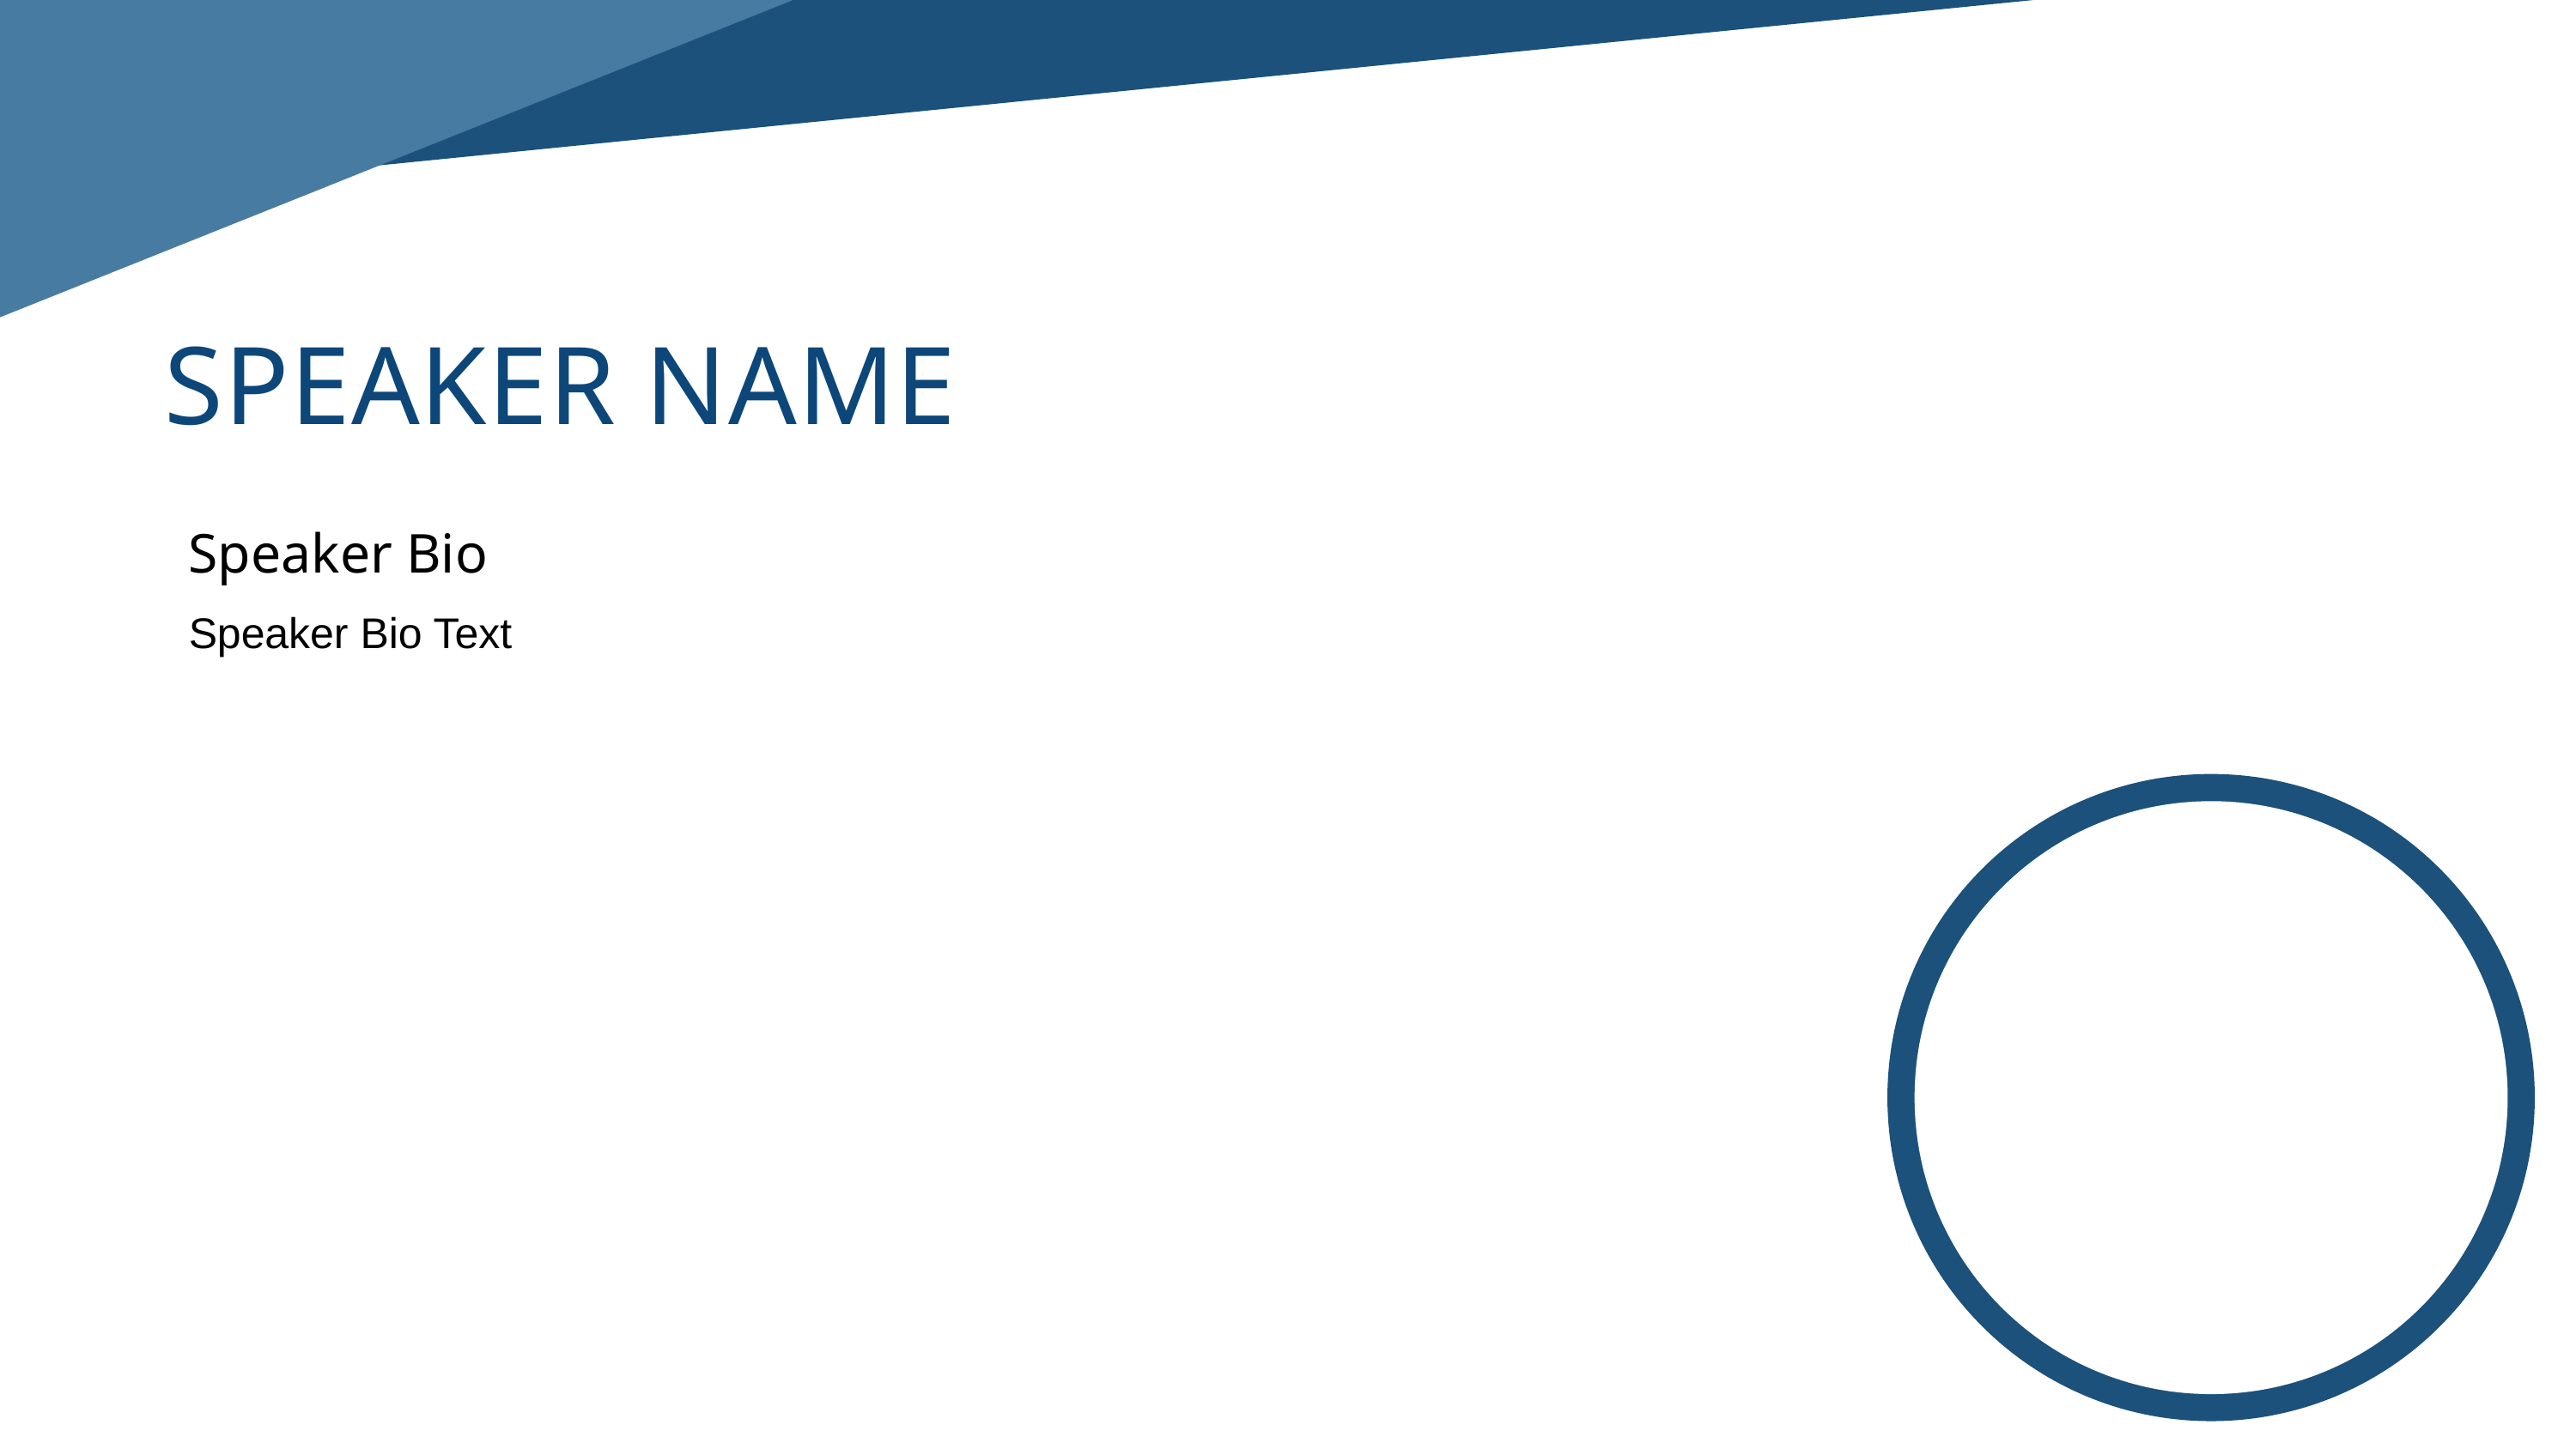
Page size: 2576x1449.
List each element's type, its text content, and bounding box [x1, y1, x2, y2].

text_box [1886, 773, 2536, 1422]
text_box [382, 0, 2036, 167]
text_box Speaker Bio [188, 518, 653, 585]
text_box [1914, 801, 2508, 1395]
text_box SPEAKER NAME [164, 317, 1313, 446]
text_box Speaker Bio Text [188, 605, 1846, 658]
text_box [0, 0, 795, 319]
